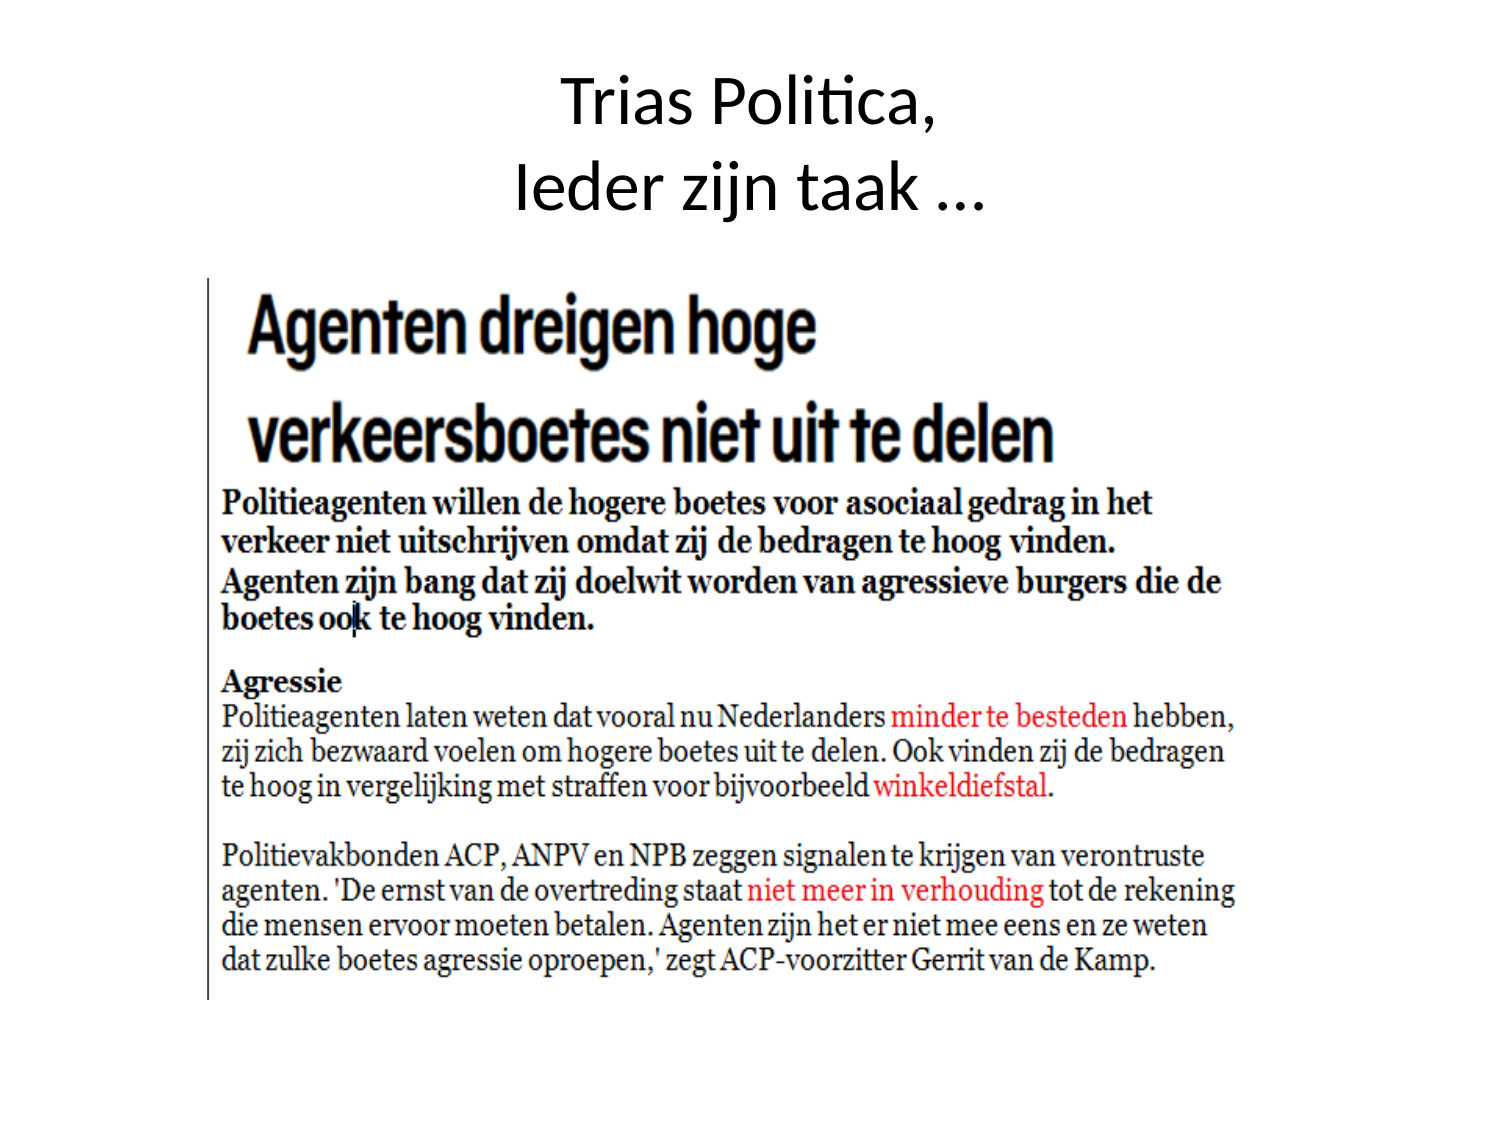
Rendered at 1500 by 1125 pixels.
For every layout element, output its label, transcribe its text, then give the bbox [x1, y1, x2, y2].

title Trias Politica, Ieder zijn taak … [75, 45, 1425, 233]
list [206, 278, 1251, 658]
picture [206, 656, 1246, 1000]
